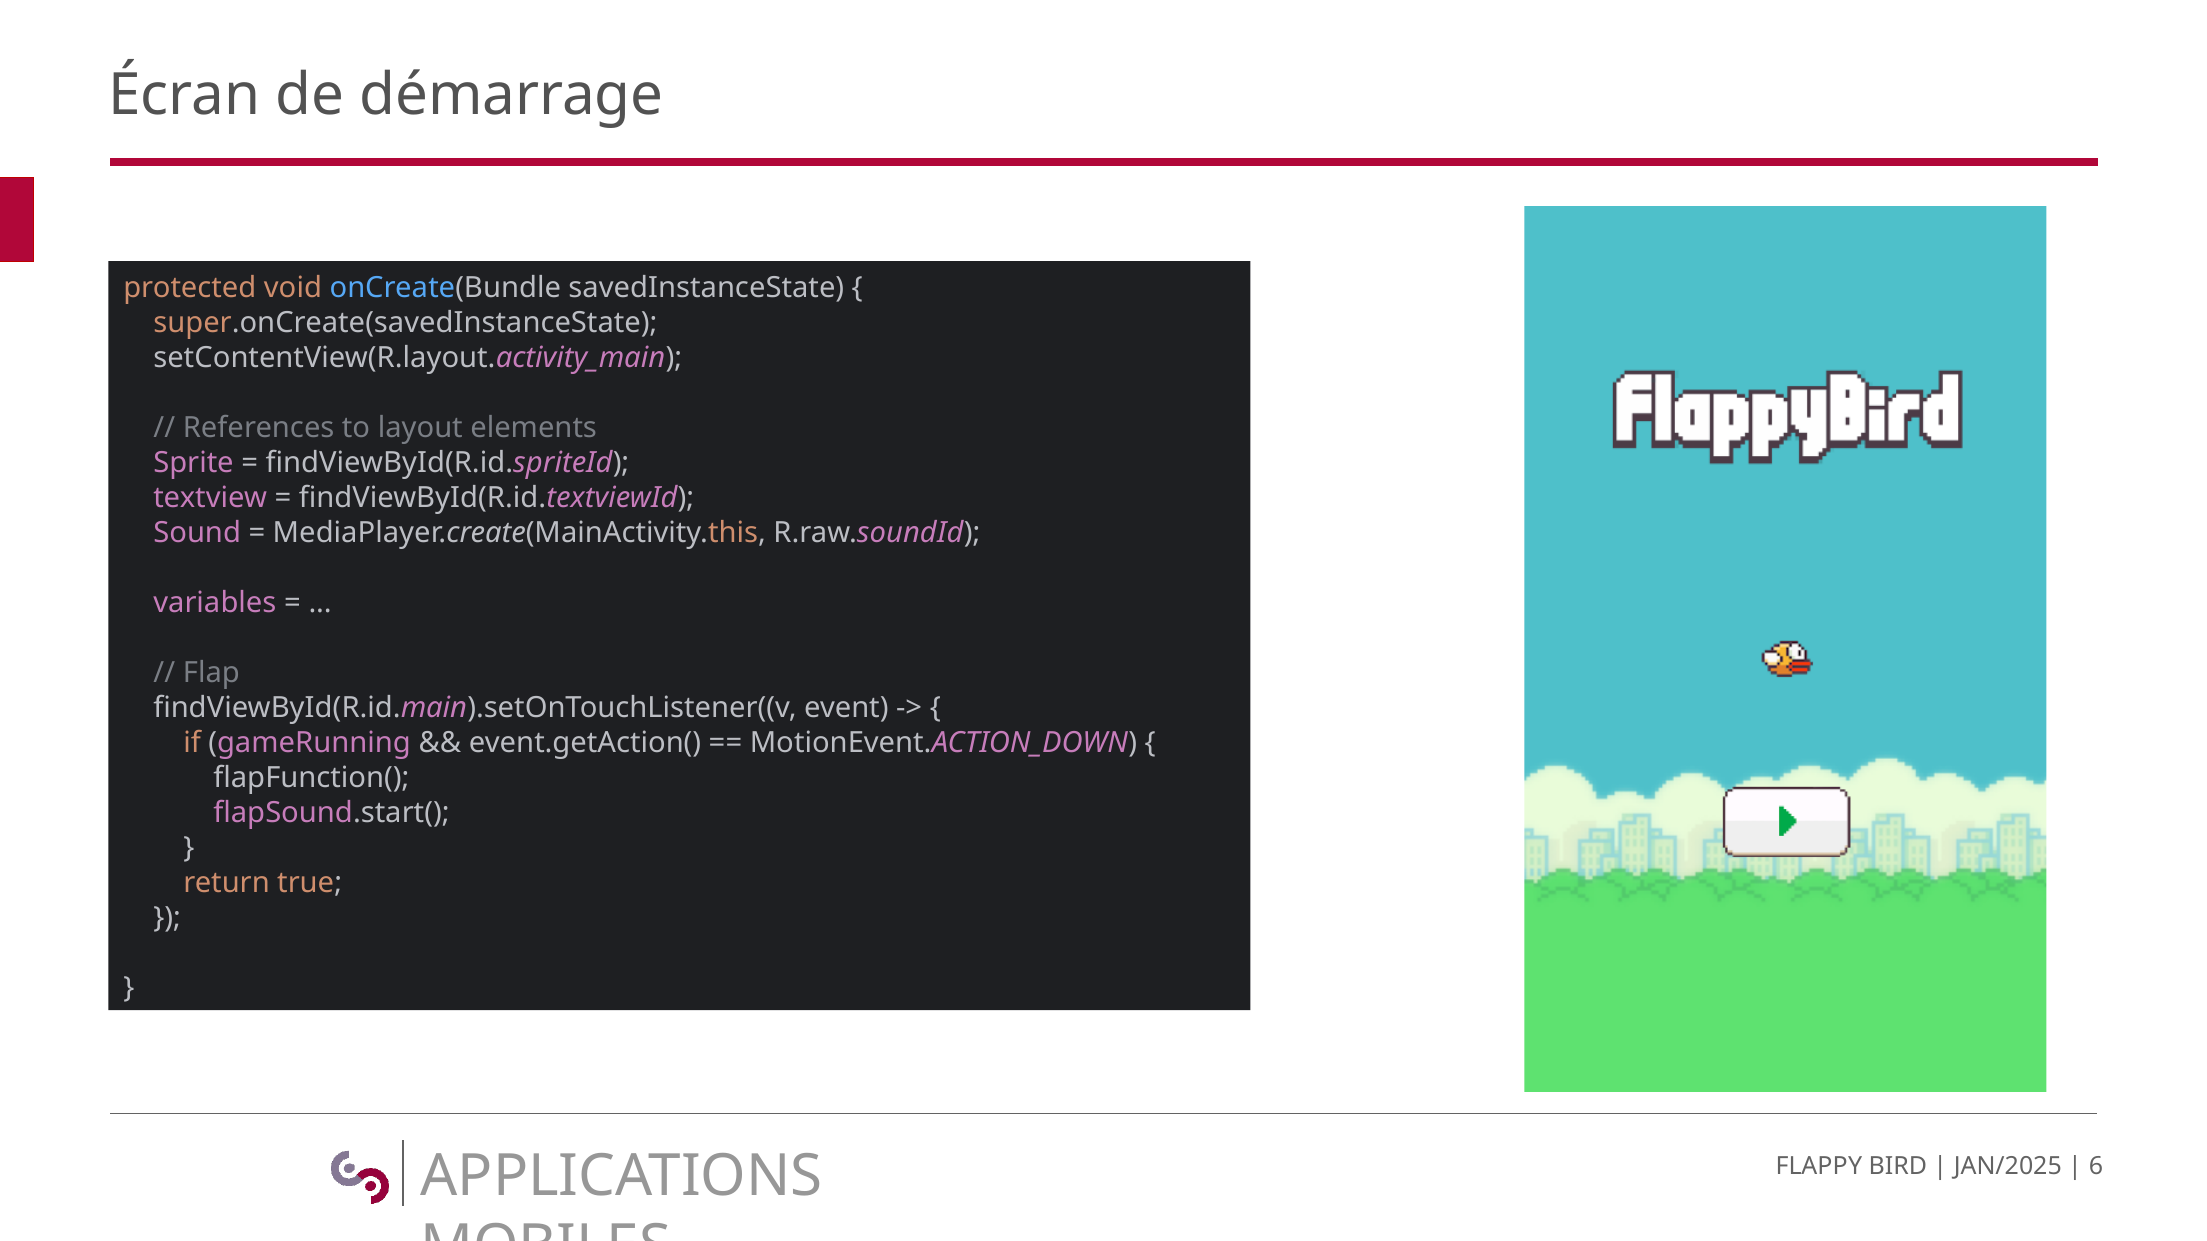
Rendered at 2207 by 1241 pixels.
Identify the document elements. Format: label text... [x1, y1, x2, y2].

picture [1524, 206, 2047, 1092]
title Écran de démarrage [108, 56, 2098, 127]
text_box protected void onCreate(Bundle savedInstanceState) { super.onCreate(savedInstanceState); setContentView(R.layout.activity_main); // References to layout elements Sprite = findViewById(R.id.spriteId); textview = findViewById(R.id.textviewId); Sound = MediaPlayer.create(MainActivity.this, R.raw.soundId); variables = ... // Flap findViewById(R.id.main).setOnTouchListener((v, event) -> { if (gameRunning && event.getAction() == MotionEvent.ACTION_DOWN) { flapFunction(); flapSound.start(); } return true; }); } [108, 261, 1251, 1011]
slide_number FLAPPY BIRD | JAN/2025 | 6 [878, 1149, 2104, 1180]
picture [311, 1141, 404, 1211]
